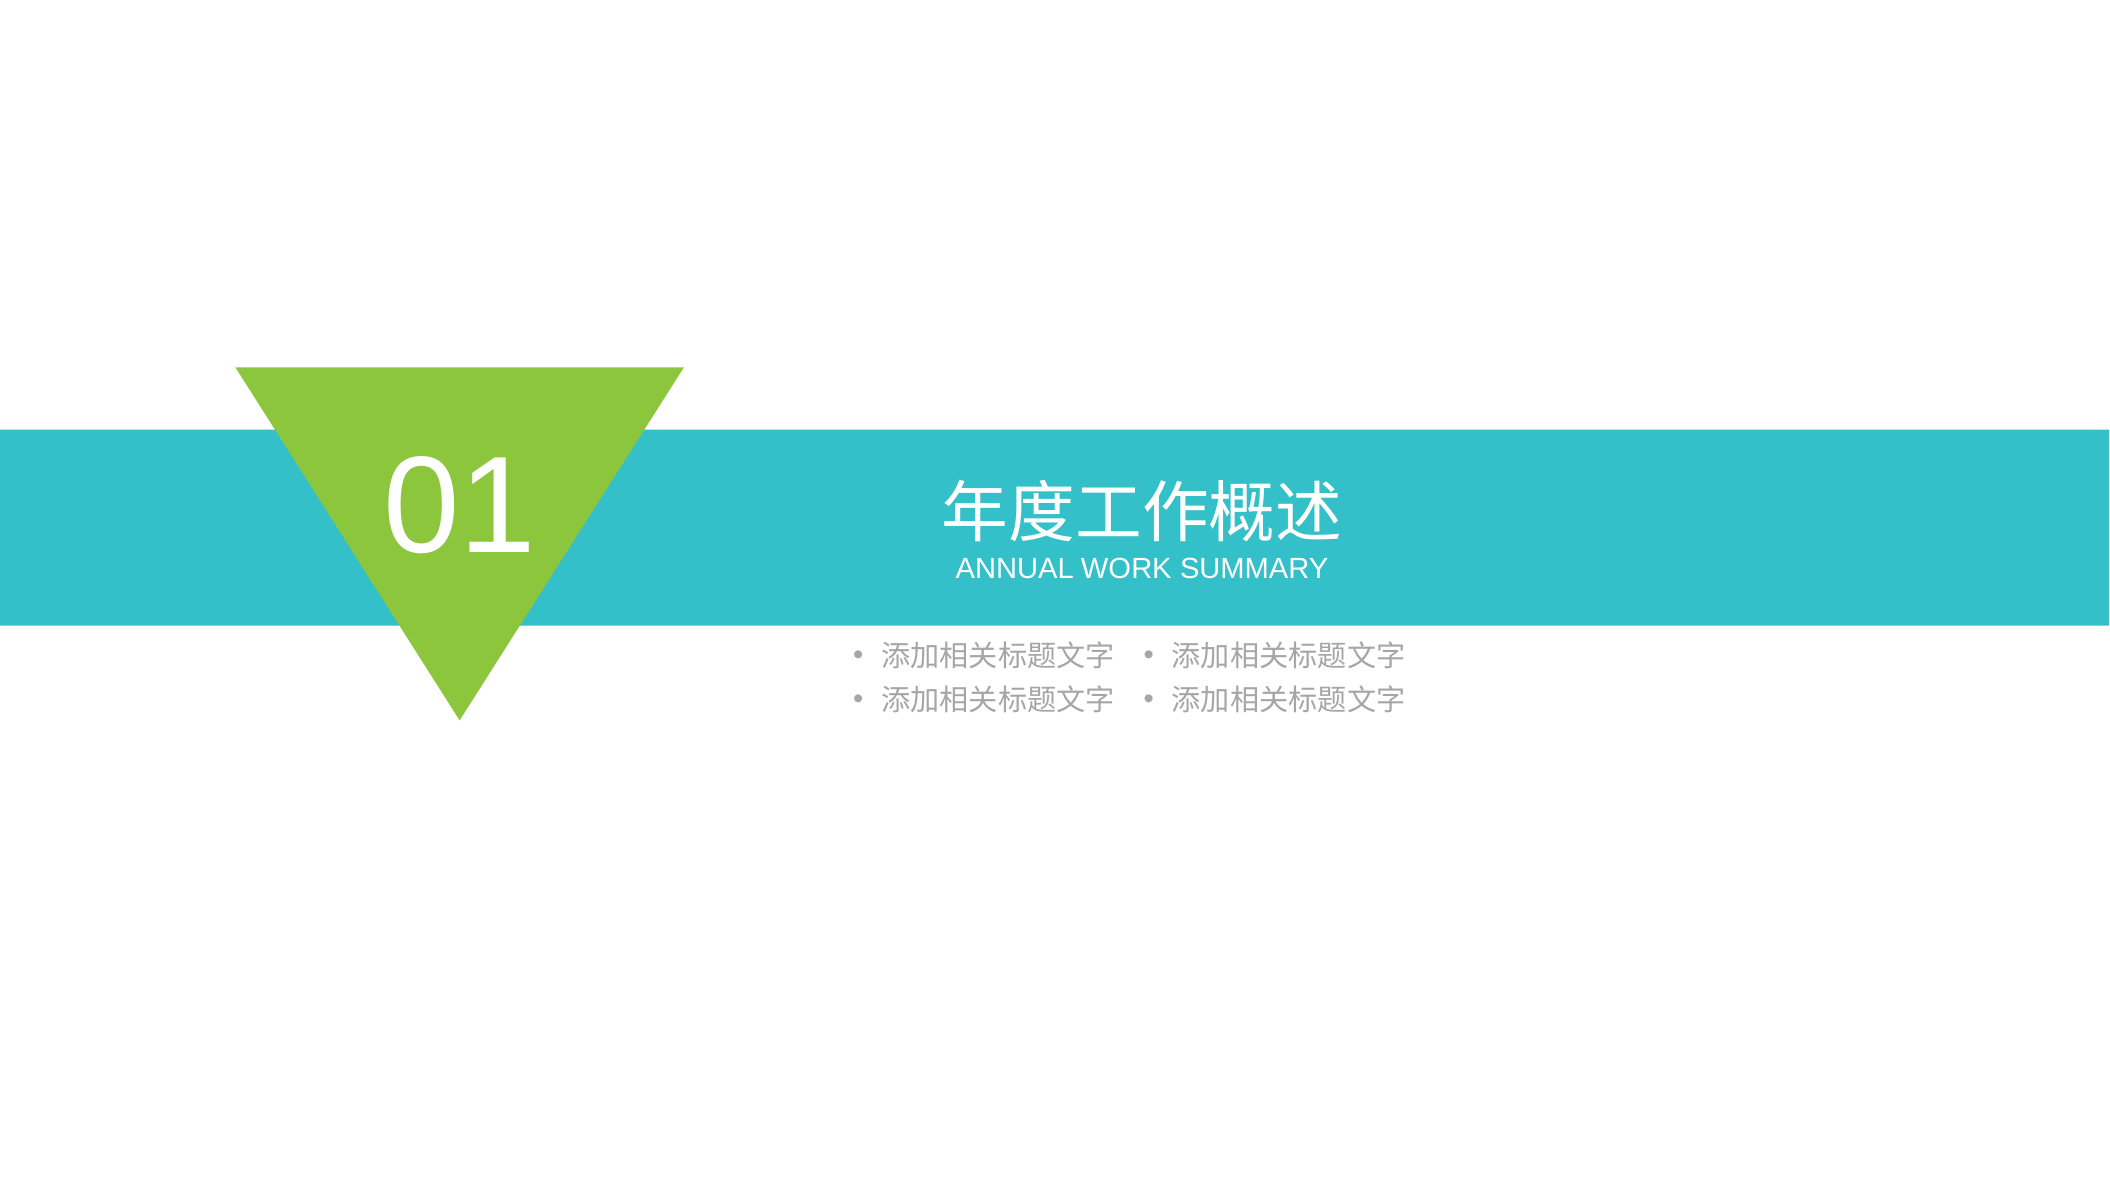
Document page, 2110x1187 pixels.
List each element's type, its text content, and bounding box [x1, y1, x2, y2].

text_box 添加相关标题文字 [1143, 636, 1406, 672]
text_box 添加相关标题文字 [852, 636, 1116, 672]
text_box [0, 429, 398, 627]
text_box 01 [233, 366, 686, 723]
text_box 添加相关标题文字 [852, 681, 1116, 717]
text_box 添加相关标题文字 [1143, 681, 1406, 717]
text_box [521, 429, 2110, 627]
